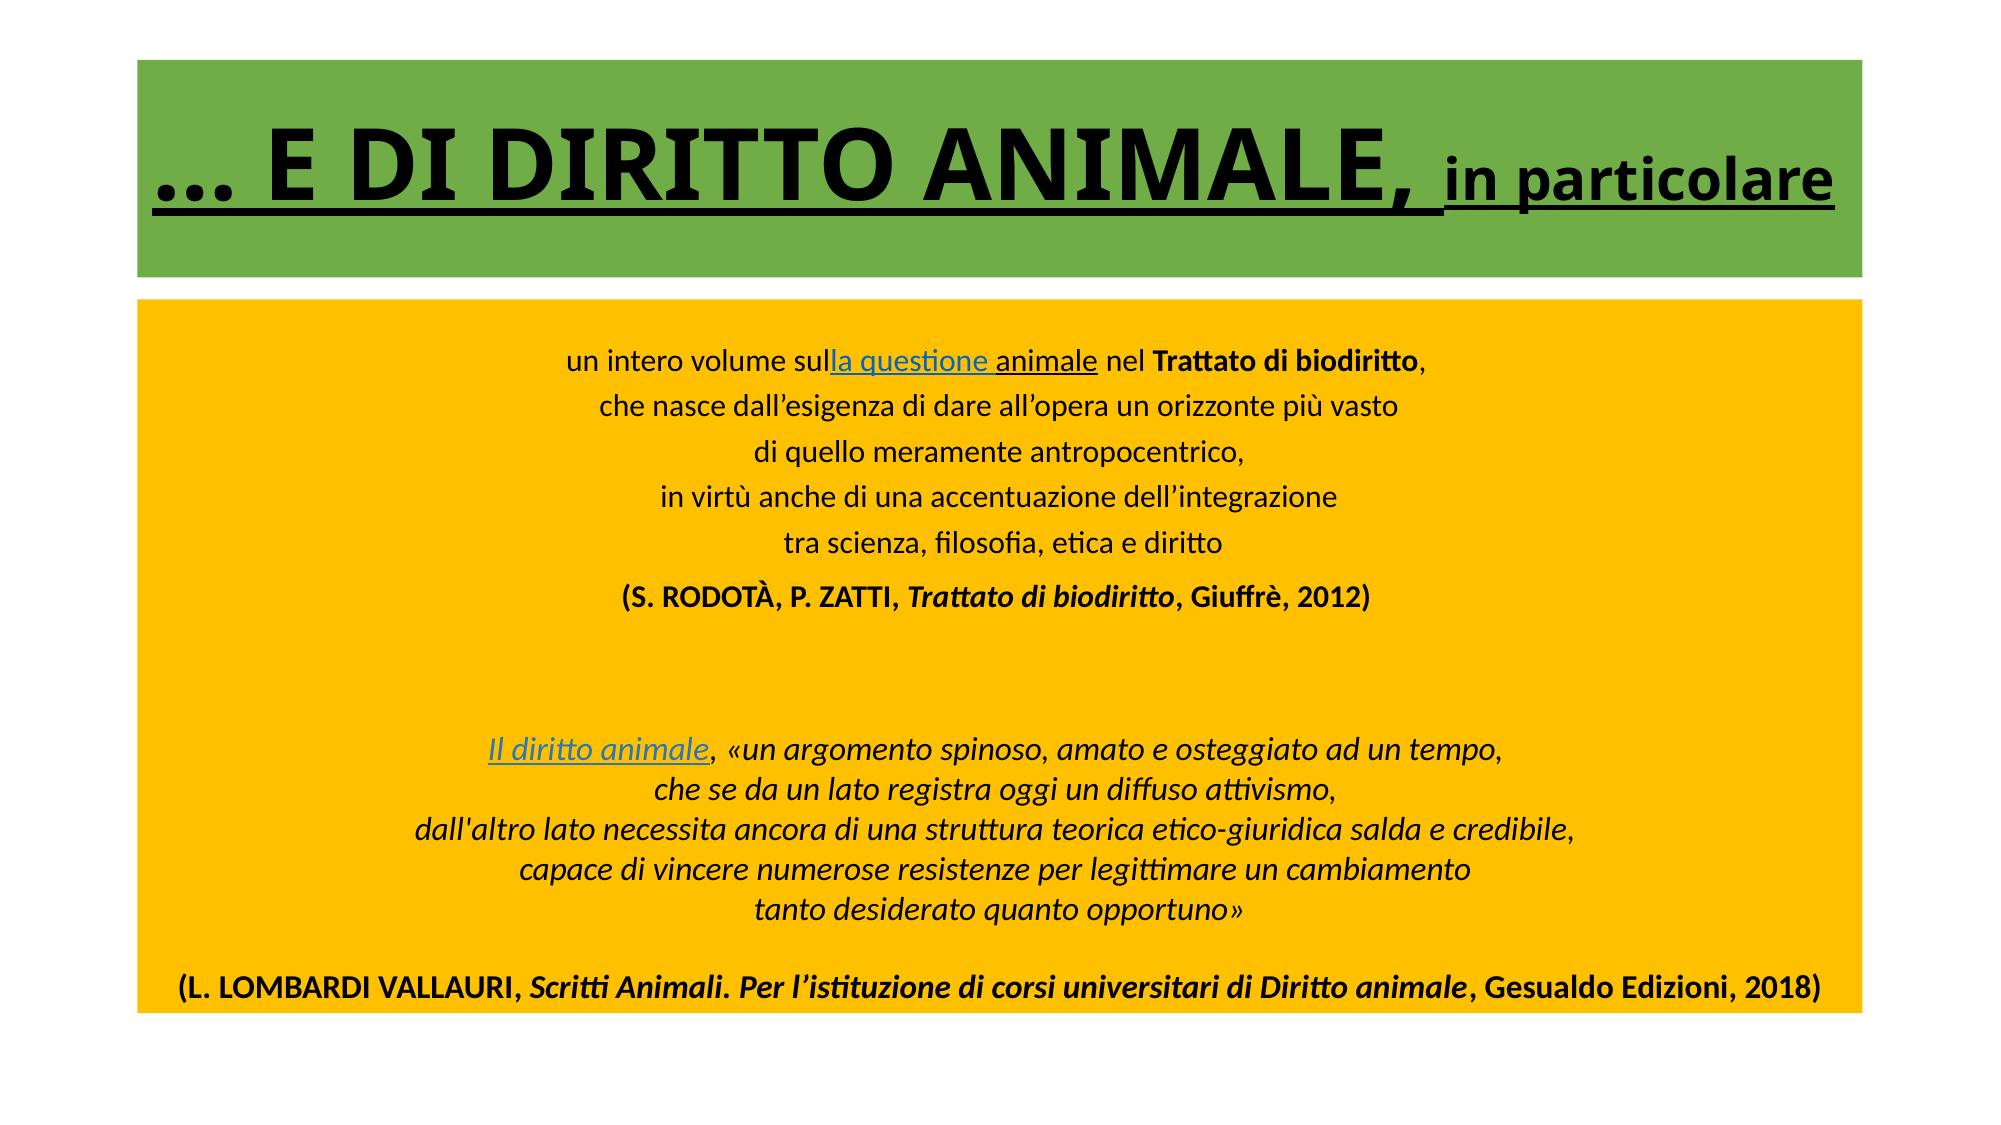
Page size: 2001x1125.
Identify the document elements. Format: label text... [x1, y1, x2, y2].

list un intero volume sulla questione animale nel Trattato di biodiritto, che nasce dall’esigenza di dare all’opera un orizzonte più vasto di quello meramente antropocentrico, in virtù anche di una accentuazione dell’integrazione tra scienza, filosofia, etica e diritto (S. Rodotà, P. Zatti, Trattato di biodiritto, Giuffrè, 2012) Il diritto animale, «un argomento spinoso, amato e osteggiato ad un tempo, che se da un lato registra oggi un diffuso attivismo, dall'altro lato necessita ancora di una struttura teorica etico-giuridica salda e credibile, capace di vincere numerose resistenze per legittimare un cambiamento tanto desiderato quanto opportuno» (L. Lombardi Vallauri, Scritti Animali. Per l’istituzione di corsi universitari di Diritto animale, Gesualdo Edizioni, 2018) [137, 299, 1863, 1014]
title … e di diritto animale, in particolare [137, 59, 1863, 278]
